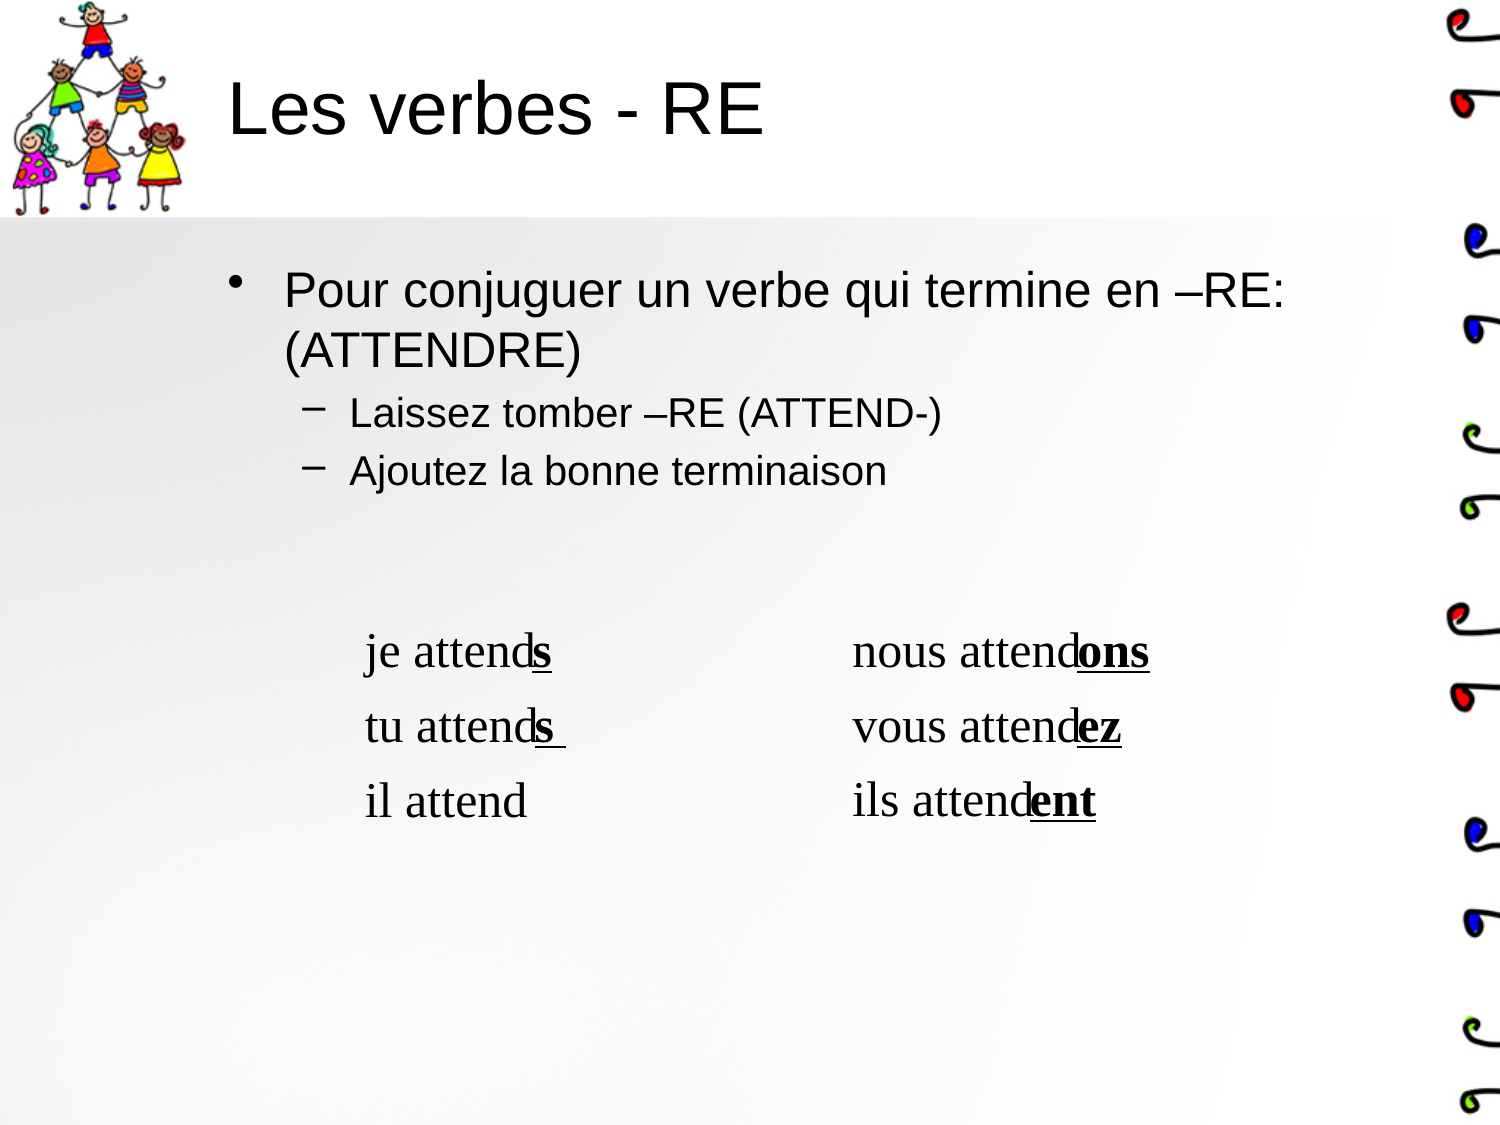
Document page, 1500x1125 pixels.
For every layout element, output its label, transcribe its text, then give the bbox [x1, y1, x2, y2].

text_box il attend [349, 760, 563, 835]
text_box ent [1014, 759, 1228, 835]
text_box ils attend [837, 759, 1014, 835]
title Les verbes - RE [212, 16, 1463, 192]
picture [0, 0, 1500, 1125]
text_box s [519, 685, 733, 760]
text_box ez [1062, 685, 1275, 760]
text_box tu attend [349, 685, 519, 760]
text_box vous attend [837, 685, 1062, 759]
list Pour conjuguer un verbe qui termine en –RE: (ATTENDRE) Laissez tomber –RE (ATTEND-) Ajoutez la bonne terminaison [212, 249, 1376, 926]
text_box s [517, 610, 730, 685]
text_box je attend [349, 610, 517, 685]
text_box nous attend [837, 610, 1062, 685]
text_box ons [1062, 610, 1275, 685]
